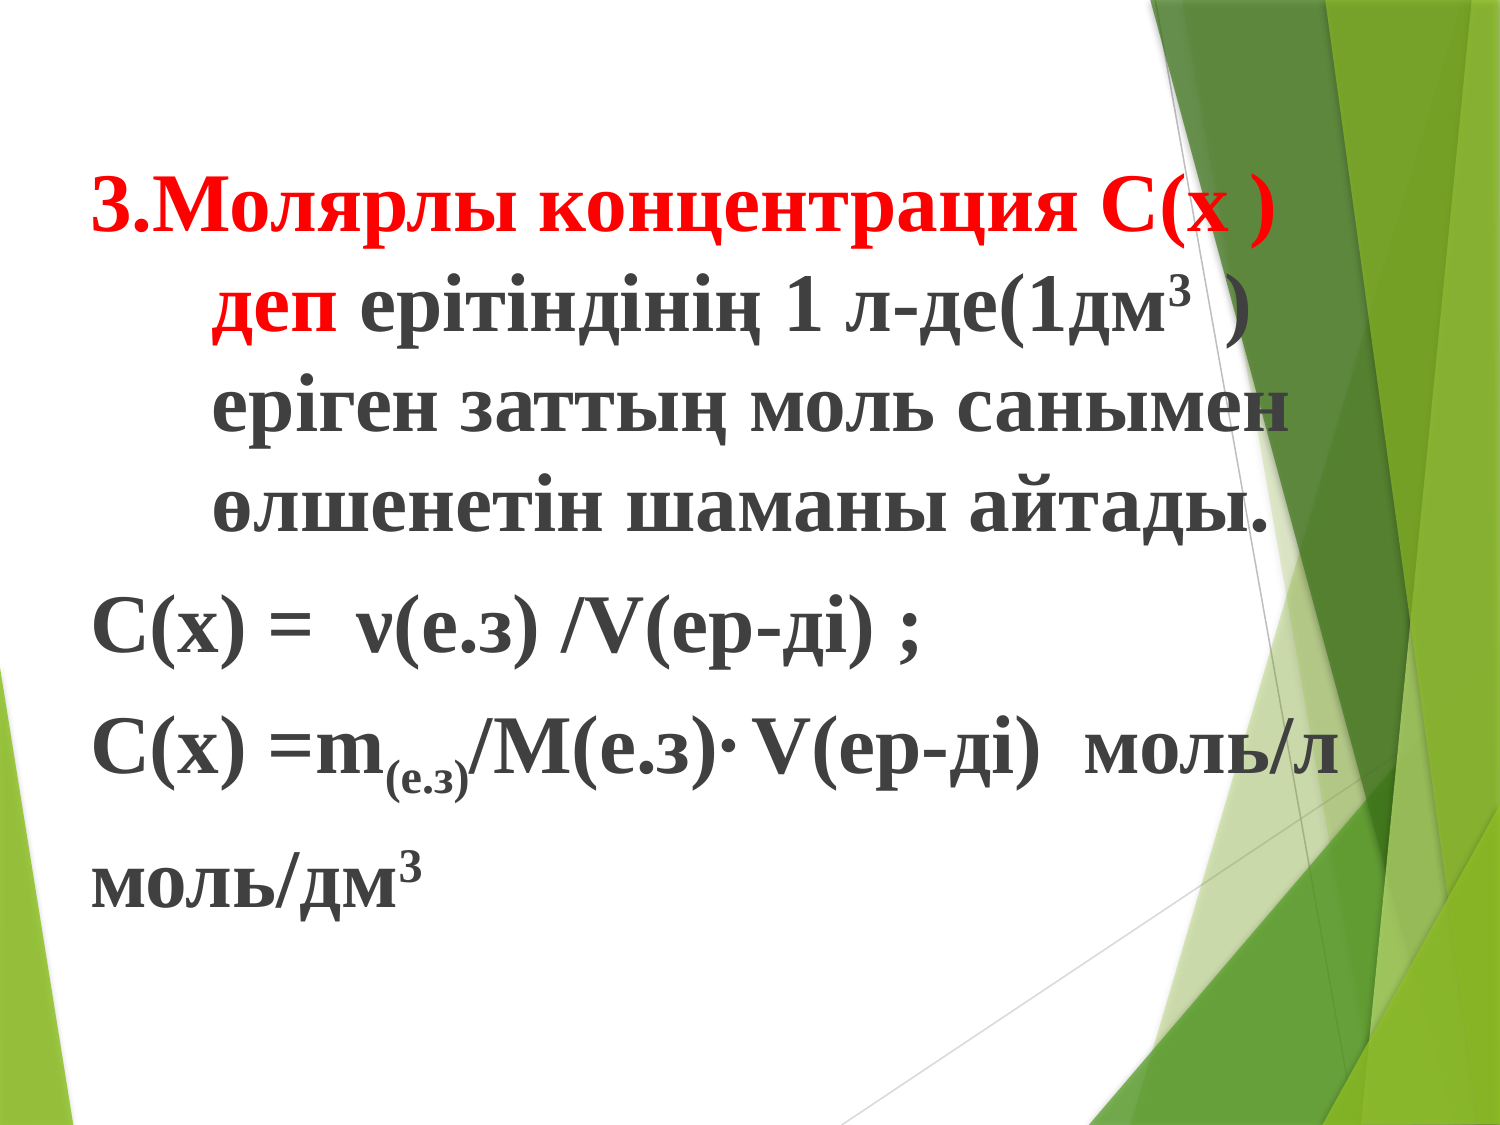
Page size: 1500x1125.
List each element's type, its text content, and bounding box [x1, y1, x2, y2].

list 3.Молярлы концентрация С(х ) деп ерітіндінің 1 л-де(1дм3 ) еріген заттың моль санымен өлшенетін шаманы айтады. C(x) = ν(е.з) /V(ер-ді) ; C(x) =m(е.з)/М(е.з)∙ V(ер-ді) моль/л моль/дм3 [75, 140, 1425, 1005]
